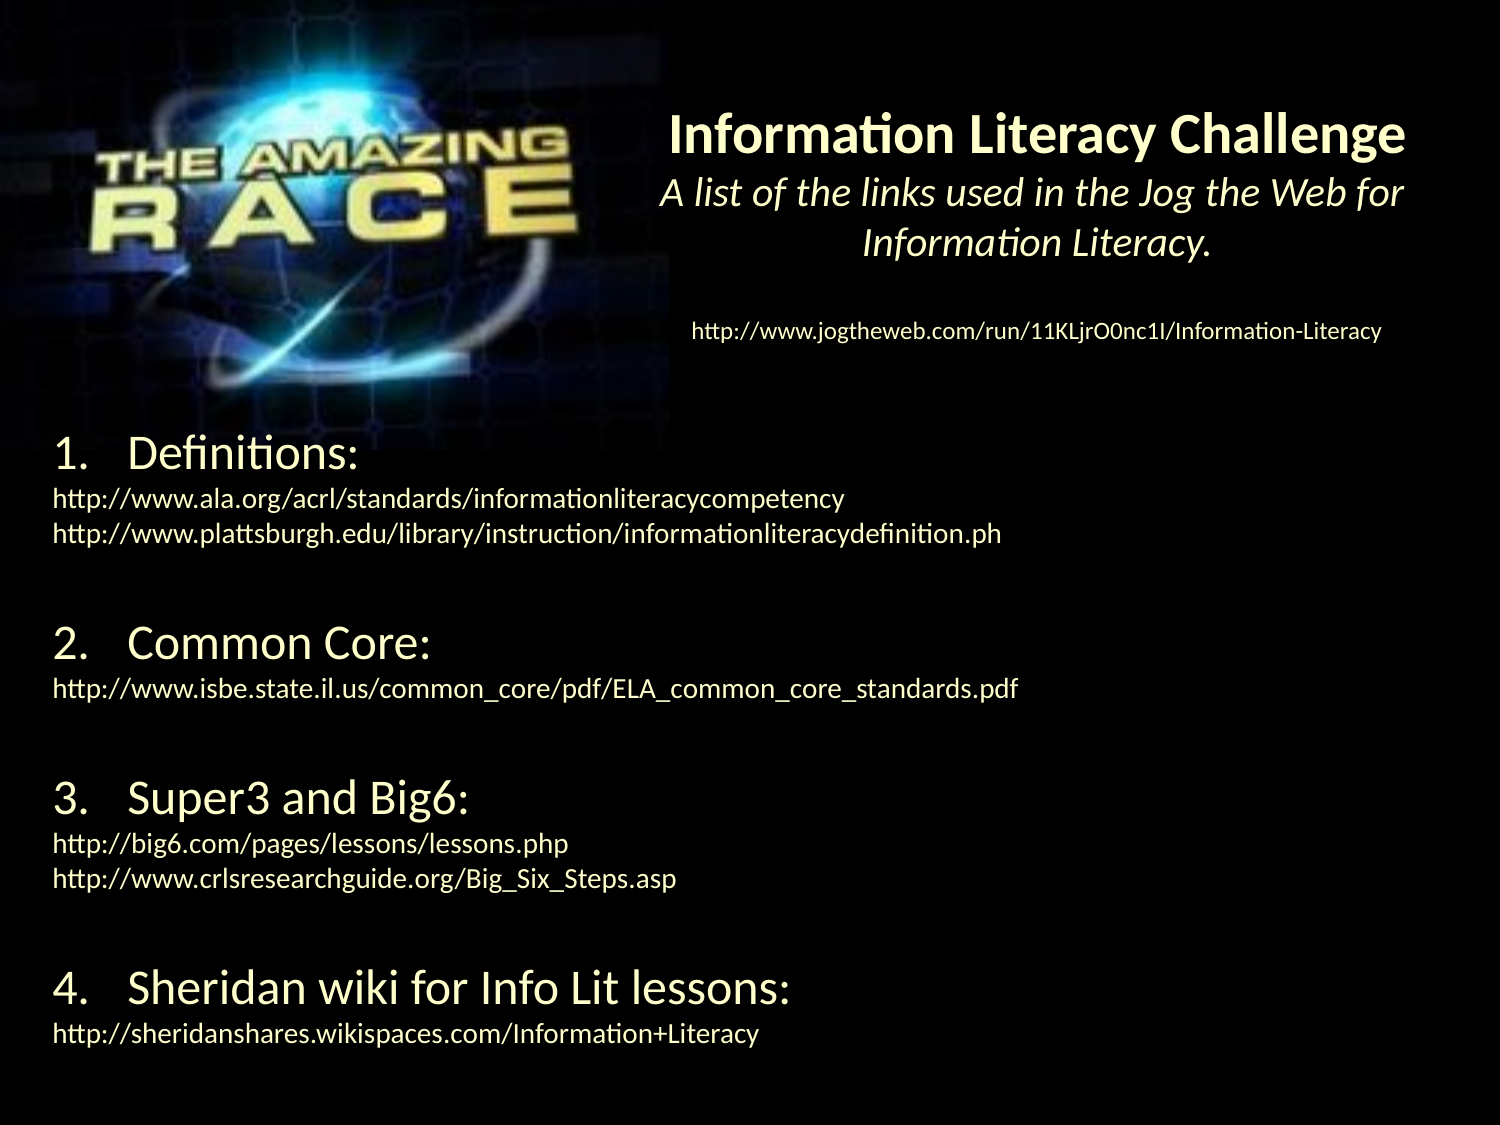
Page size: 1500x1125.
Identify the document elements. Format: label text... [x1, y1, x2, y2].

text_box Definitions: http://www.ala.org/acrl/standards/informationliteracycompetency http://www.plattsburgh.edu/library/instruction/informationliteracydefinition.php . Common Core: http://www.isbe.state.il.us/common_core/pdf/ELA_common_core_standards.pdf Super3 and Big6: http://big6.com/pages/lessons/lessons.php http://www.crlsresearchguide.org/Big_Six_Steps.asp Sheridan wiki for Info Lit lessons: http://sheridanshares.wikispaces.com/Information+Literacy [37, 412, 1463, 1125]
text_box Information Literacy Challenge A list of the links used in the Jog the Web for Information Literacy. http://www.jogtheweb.com/run/11KLjrO0nc1I/Information-Literacy [673, 87, 1450, 353]
picture [0, 0, 670, 451]
